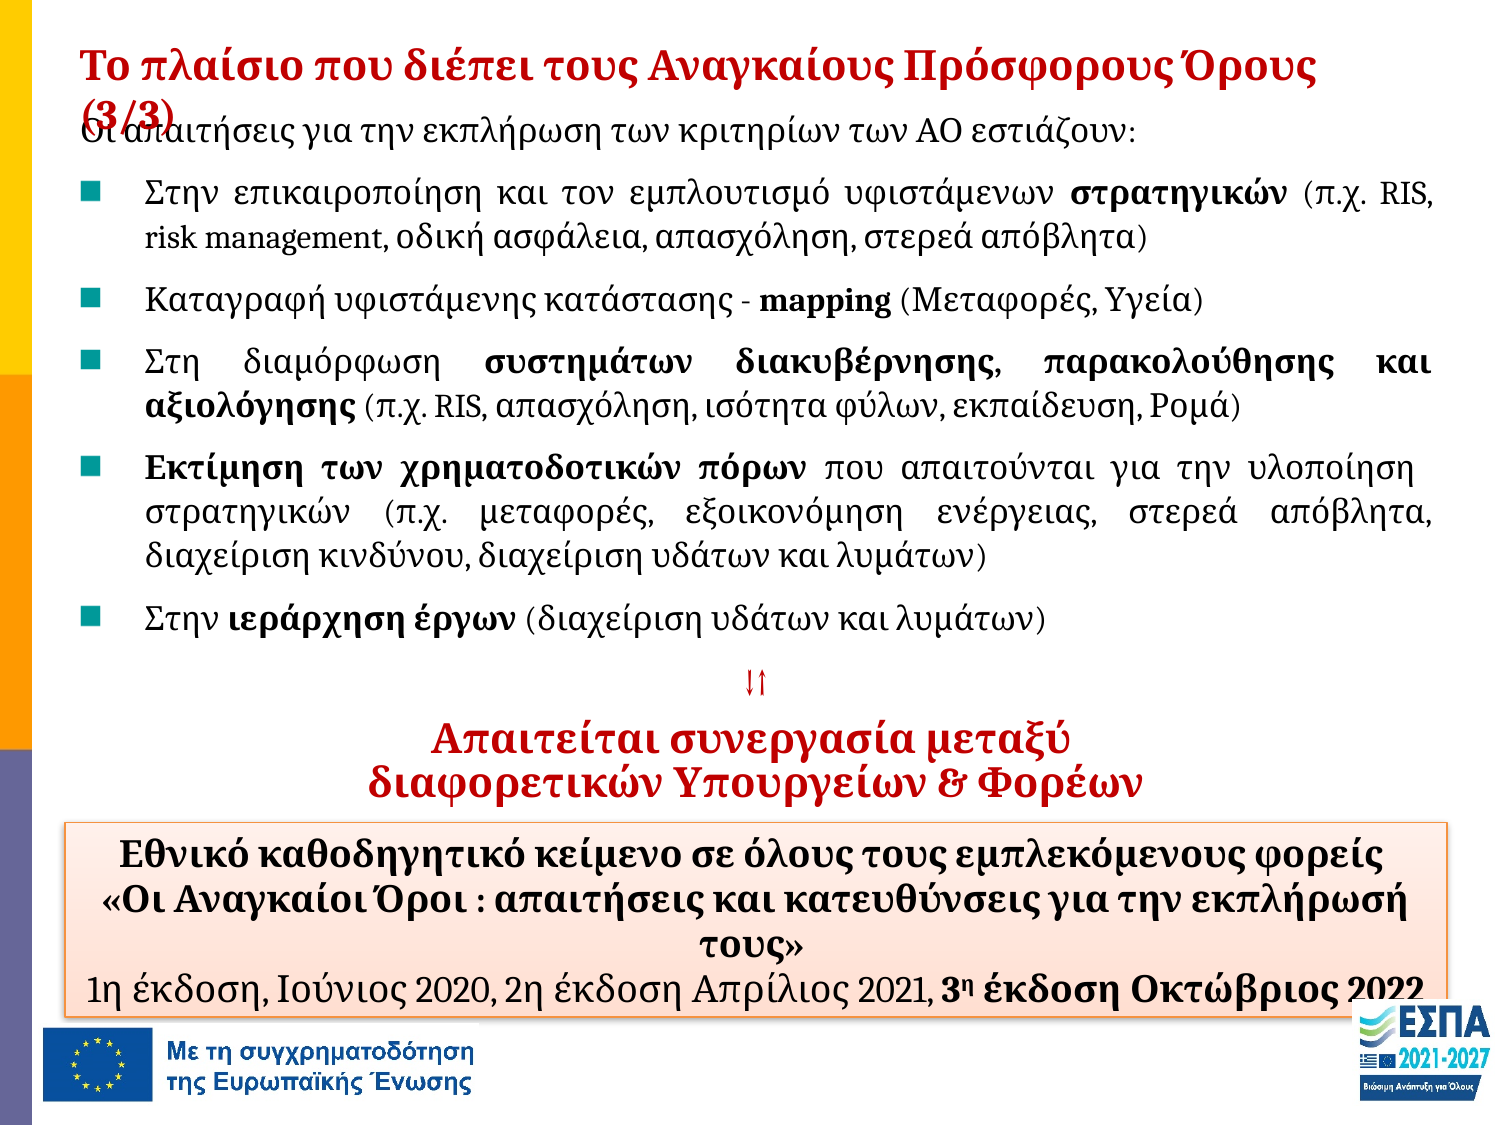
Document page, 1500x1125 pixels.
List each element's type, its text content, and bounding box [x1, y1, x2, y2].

picture [79, 286, 103, 310]
text_box Στην επικαιροποίηση και τον εμπλουτισμό υφιστάμενων στρατηγικών (π.χ. RIS, risk management, οδική ασφάλεια, απασχόληση, στερεά απόβλητα) Καταγραφή υφιστάμενης κατάστασης - mapping (Μεταφορές, Υγεία) Στη διαμόρφωση συστημάτων διακυβέρνησης, παρακολούθησης και αξιολόγησης (π.χ. RIS, απασχόληση, ισότητα φύλων, εκπαίδευση, Ρομά) Εκτίμηση των χρηματοδοτικών πόρων που απαιτούνται για την υλοποίηση στρατηγικών (π.χ. μεταφορές, εξοικονόμηση ενέργειας, στερεά απόβλητα, διαχείριση κινδύνου, διαχείριση υδάτων και λυμάτων) Στην ιεράρχηση έργων (διαχείριση υδάτων και λυμάτων) ↓↑ Απαιτείται συνεργασία μεταξύ διαφορετικών Υπουργείων & Φορέων [64, 160, 1447, 813]
text_box Οι απαιτήσεις για την εκπλήρωση των κριτηρίων των ΑΟ εστιάζουν: [65, 101, 1435, 157]
picture [79, 348, 103, 372]
picture [79, 604, 103, 629]
text_box Το πλαίσιο που διέπει τους Αναγκαίους Πρόσφορους Όρους (3/3) [64, 30, 1412, 146]
text_box Εθνικό καθοδηγητικό κείμενο σε όλους τους εμπλεκόμενους φορείς «Οι Αναγκαίοι Όροι : απαιτήσεις και κατευθύνσεις για την εκπλήρωσή τους» 1η έκδοση, Ιούνιος 2020, 2η έκδοση Απρίλιος 2021, 3η έκδοση Οκτώβριος 2022 [64, 822, 1448, 997]
picture [0, 0, 32, 1125]
picture [79, 179, 103, 204]
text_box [37, 999, 1495, 1107]
picture [79, 454, 103, 479]
